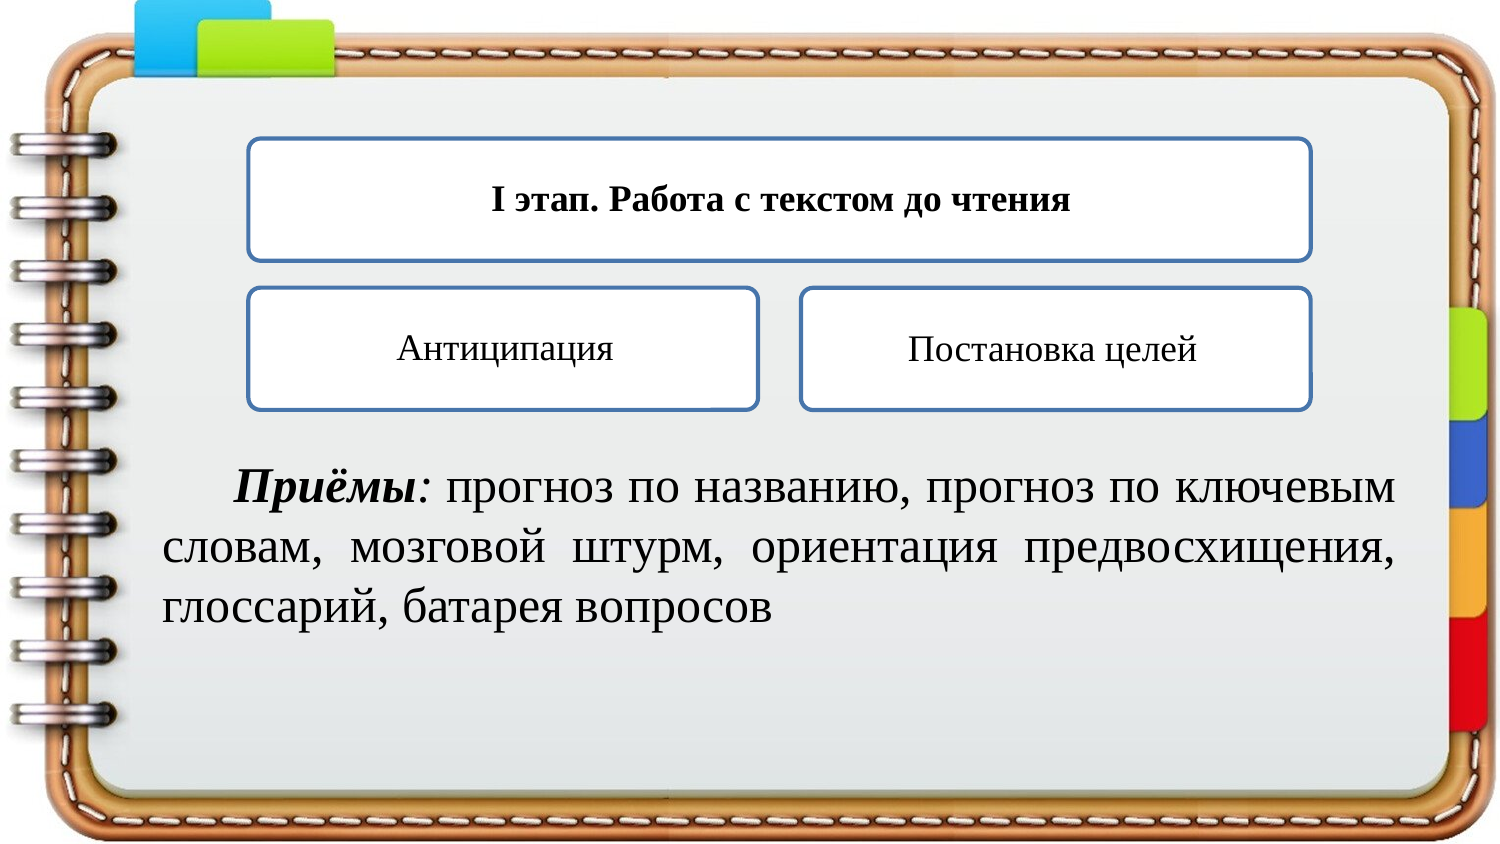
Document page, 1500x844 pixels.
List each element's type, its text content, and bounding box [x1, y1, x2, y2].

picture [0, 0, 1500, 844]
text_box Приёмы: прогноз по названию, прогноз по ключевым словам, мозговой штурм, ориентация предвосхищения, глоссарий, батарея вопросов [147, 445, 1412, 641]
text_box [247, 138, 1312, 411]
